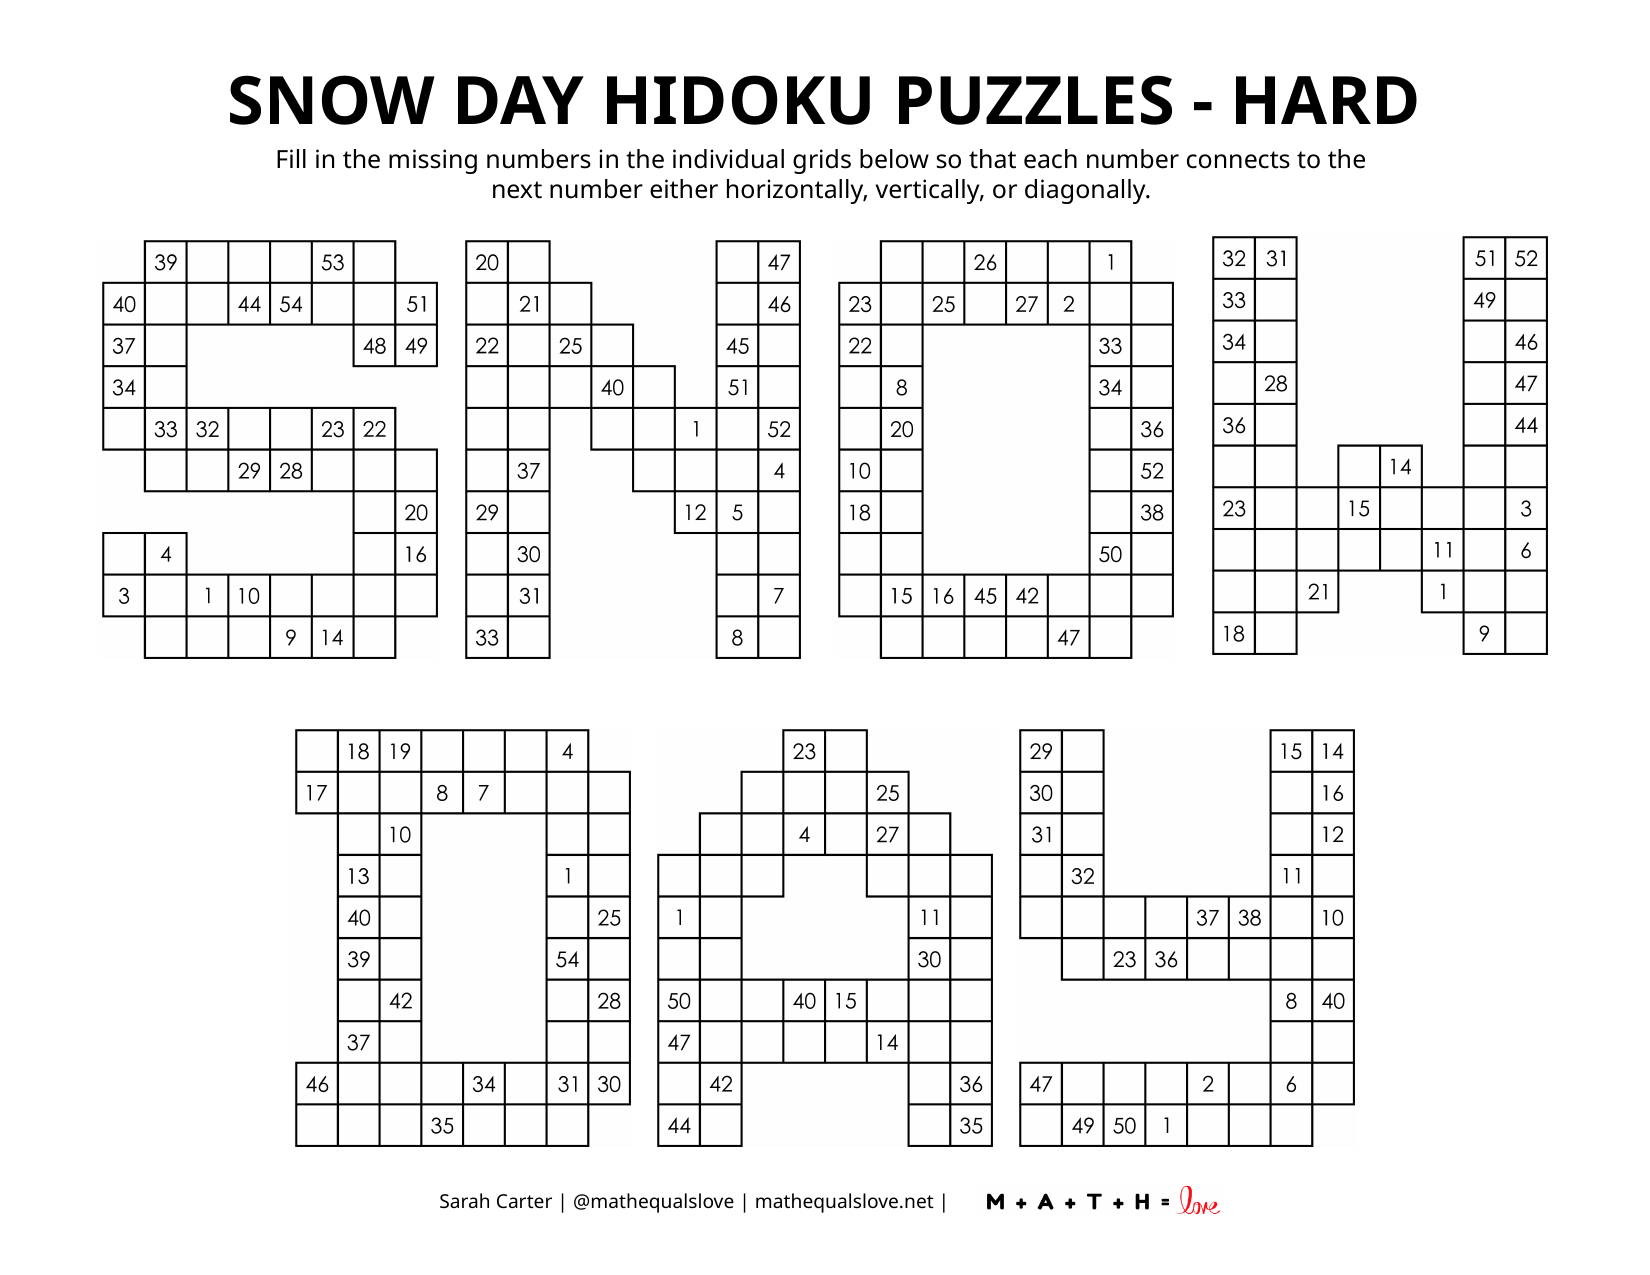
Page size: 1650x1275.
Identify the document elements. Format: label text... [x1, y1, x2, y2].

picture [978, 1183, 1226, 1218]
text_box Sarah Carter | @mathequalslove | mathequalslove.net | [424, 1182, 1259, 1220]
picture [655, 727, 994, 1149]
picture [101, 238, 440, 660]
picture [1018, 727, 1357, 1149]
text_box SNOW DAY HIDOKU PUZZLES - HARD [76, 50, 1574, 135]
picture [293, 727, 632, 1149]
text_box Fill in the missing numbers in the individual grids below so that each number connects to the next number either horizontally, vertically, or diagonally. [0, 135, 1650, 211]
picture [1210, 235, 1549, 657]
picture [464, 238, 802, 660]
picture [837, 238, 1176, 660]
